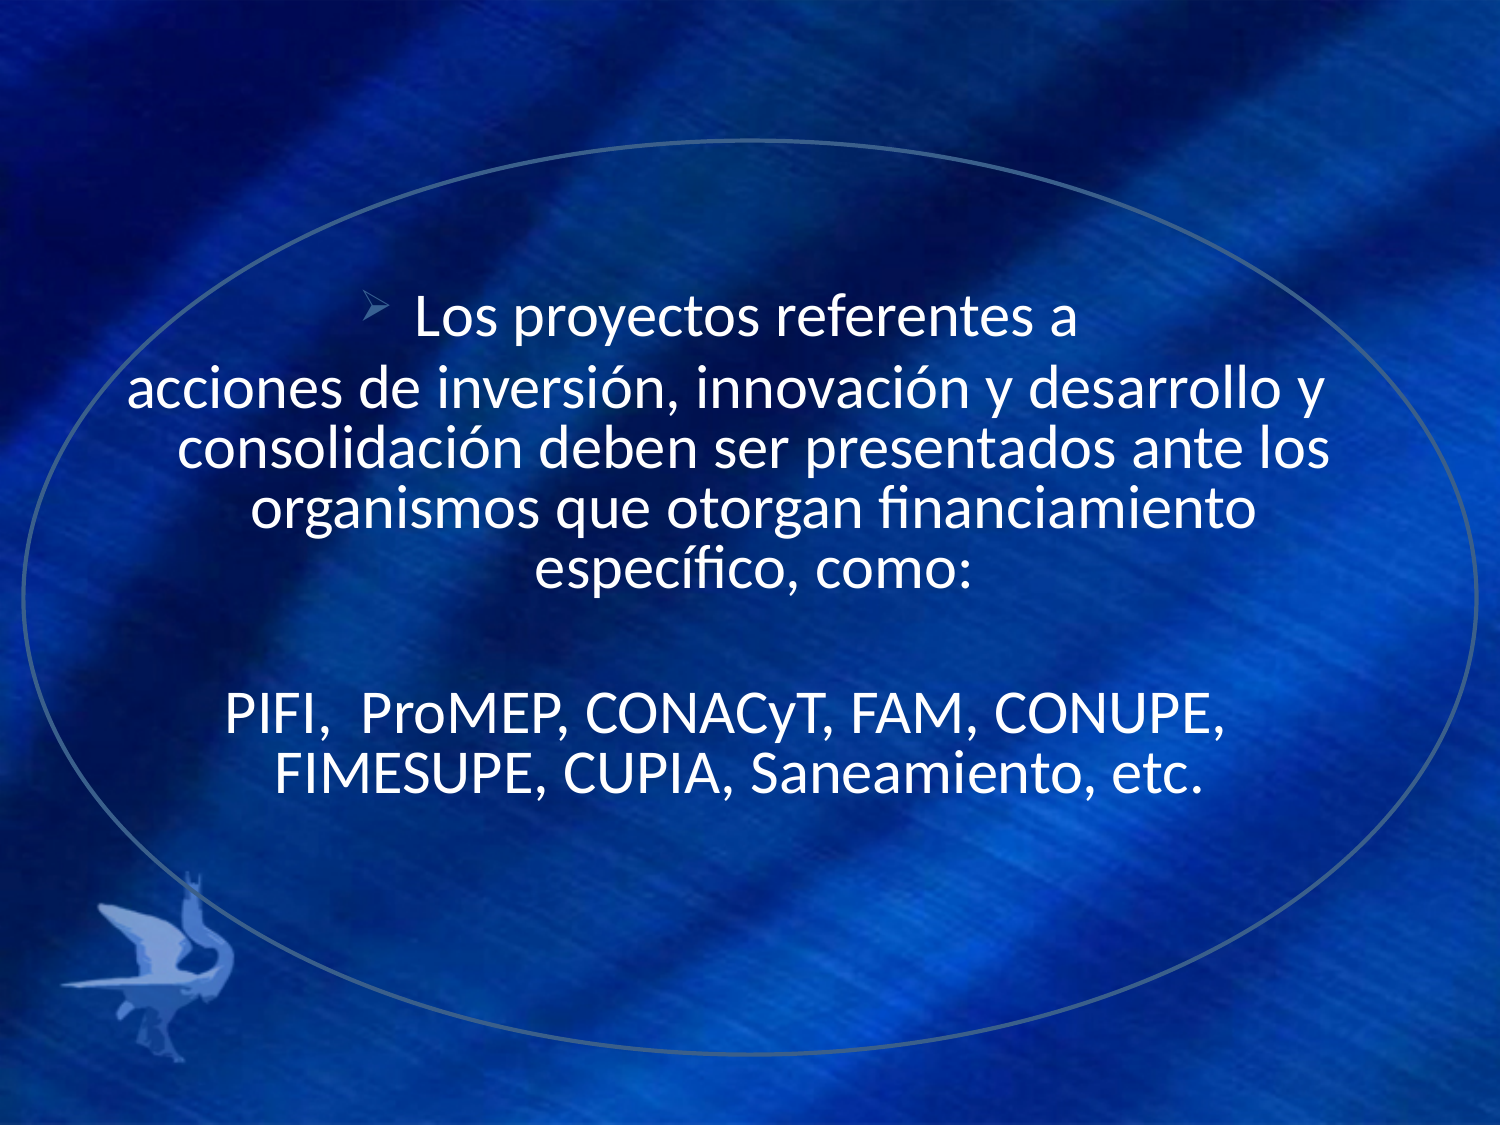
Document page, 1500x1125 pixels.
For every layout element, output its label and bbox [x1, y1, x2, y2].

text_box [23, 140, 1477, 1055]
picture [0, 0, 1500, 1125]
